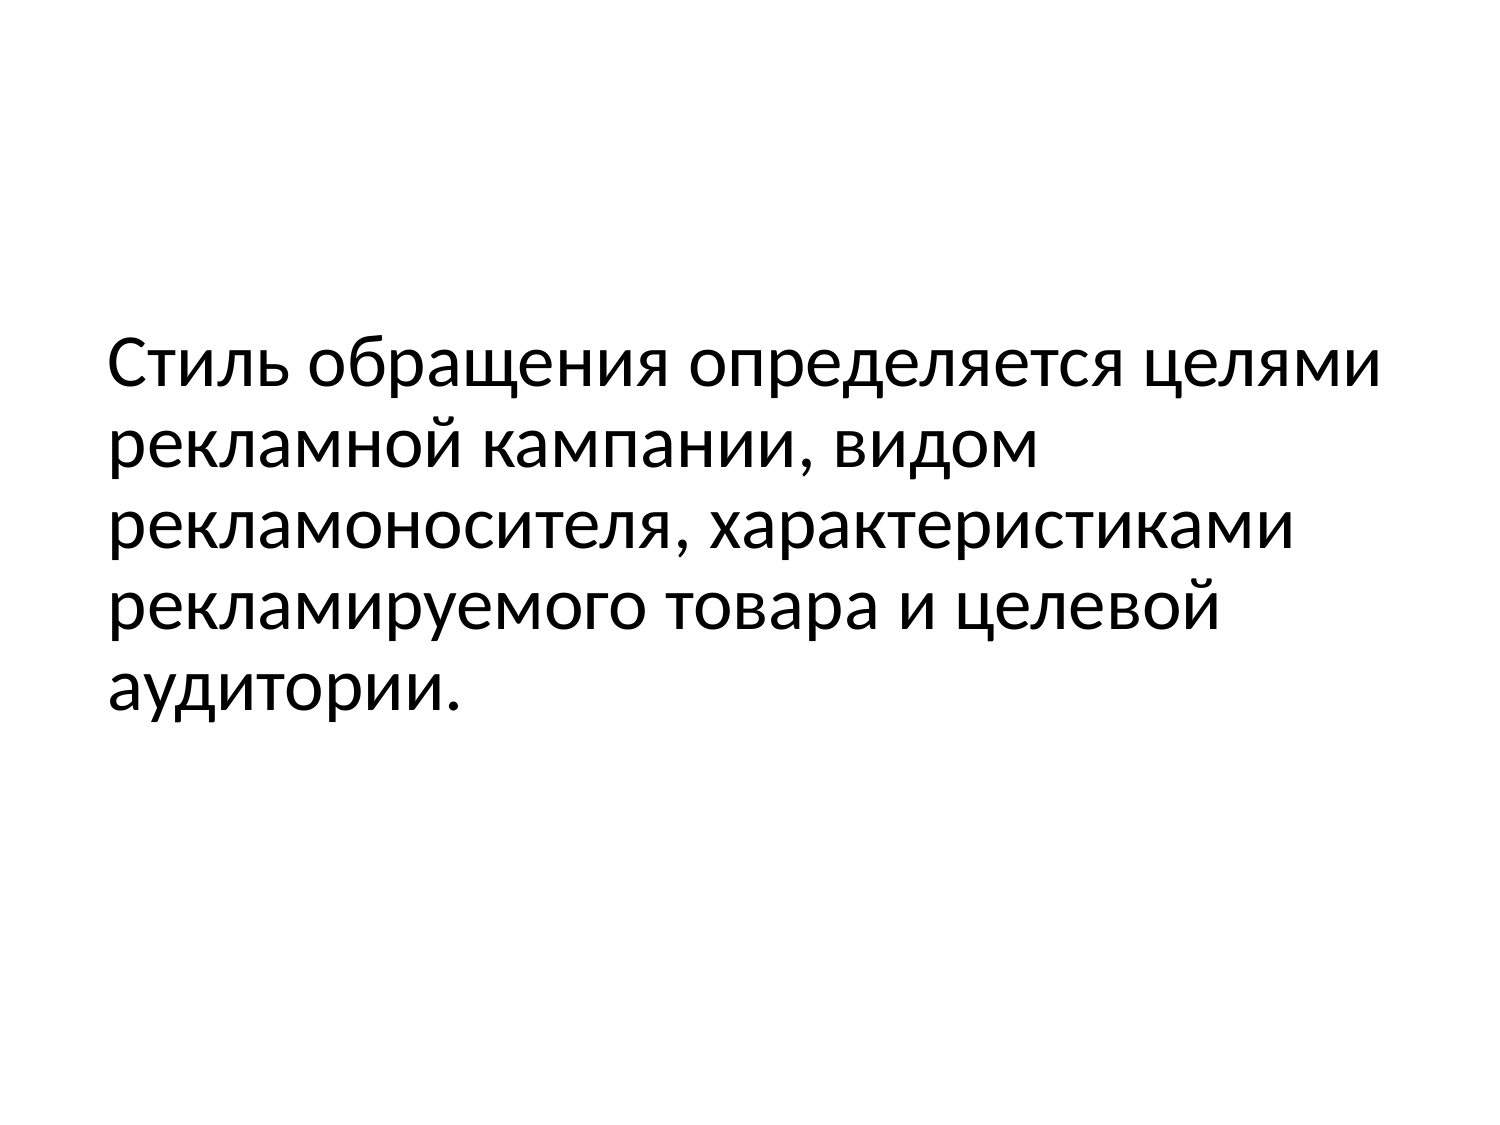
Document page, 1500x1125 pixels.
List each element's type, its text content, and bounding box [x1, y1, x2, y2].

list Стиль обращения определяется целями рекламной кампании, видом рекламоносителя, характеристиками рекламируемого товара и целевой аудитории. [75, 314, 1425, 1079]
